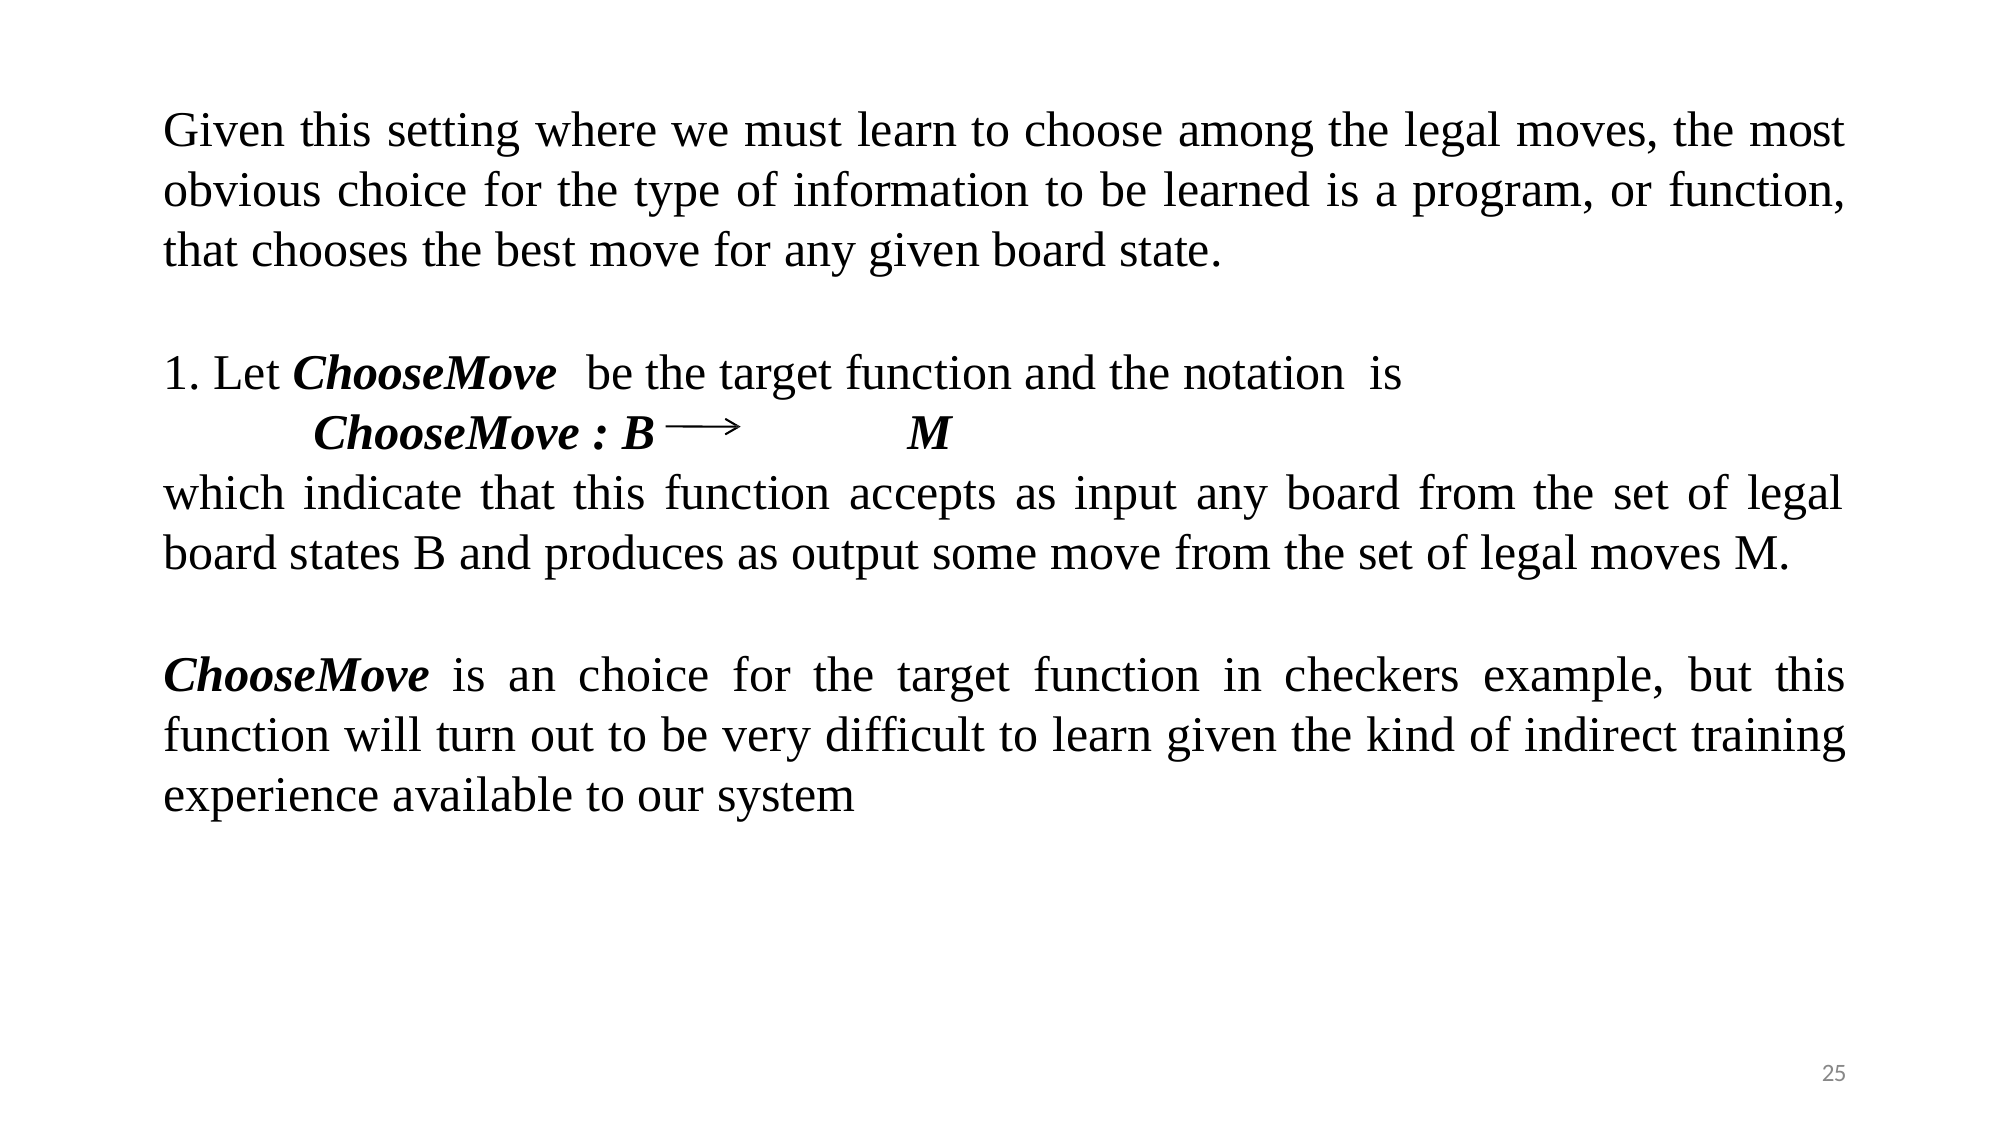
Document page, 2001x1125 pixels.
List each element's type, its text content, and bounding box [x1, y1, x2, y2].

text_box [665, 418, 741, 436]
slide_number 25 [1815, 1060, 1856, 1125]
text_box Given this setting where we must learn to choose among the legal moves, the most obvious choice for the type of information to be learned is a program, or function, that chooses the best move for any given board state. 1. Let ChooseMove be the target function and the notation is ChooseMove : B M which indicate that this function accepts as input any board from the set of legal board states B and produces as output some move from the set of legal moves M. ChooseMove is an choice for the target function in checkers example, but this function will turn out to be very difficult to learn given the kind of indirect training experience available to our system [161, 94, 1847, 822]
